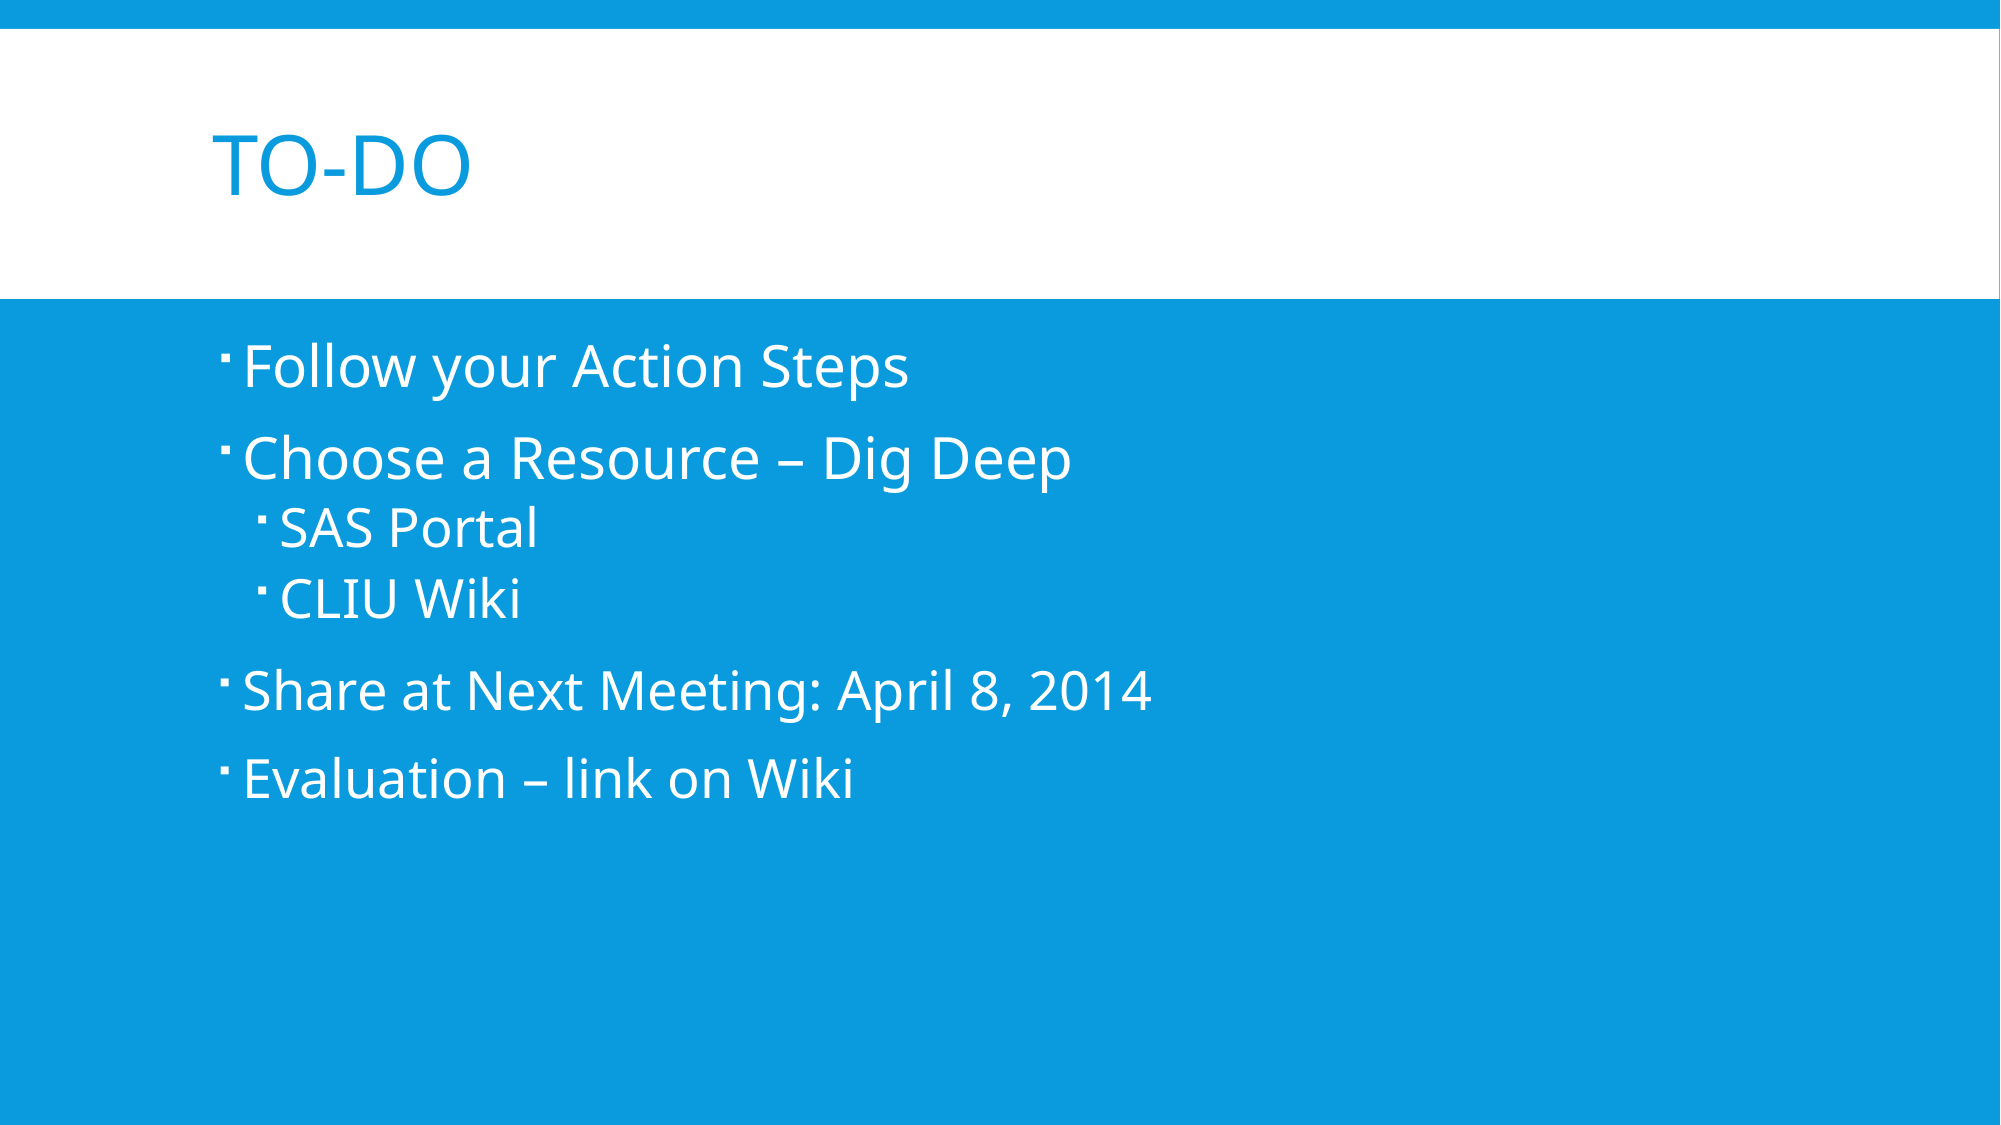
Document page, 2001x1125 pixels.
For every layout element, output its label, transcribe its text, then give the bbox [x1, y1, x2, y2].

title To-Do [197, 46, 1803, 295]
list Follow your Action Steps Choose a Resource – Dig Deep SAS Portal CLIU Wiki Share at Next Meeting: April 8, 2014 Evaluation – link on Wiki [197, 329, 1803, 1020]
